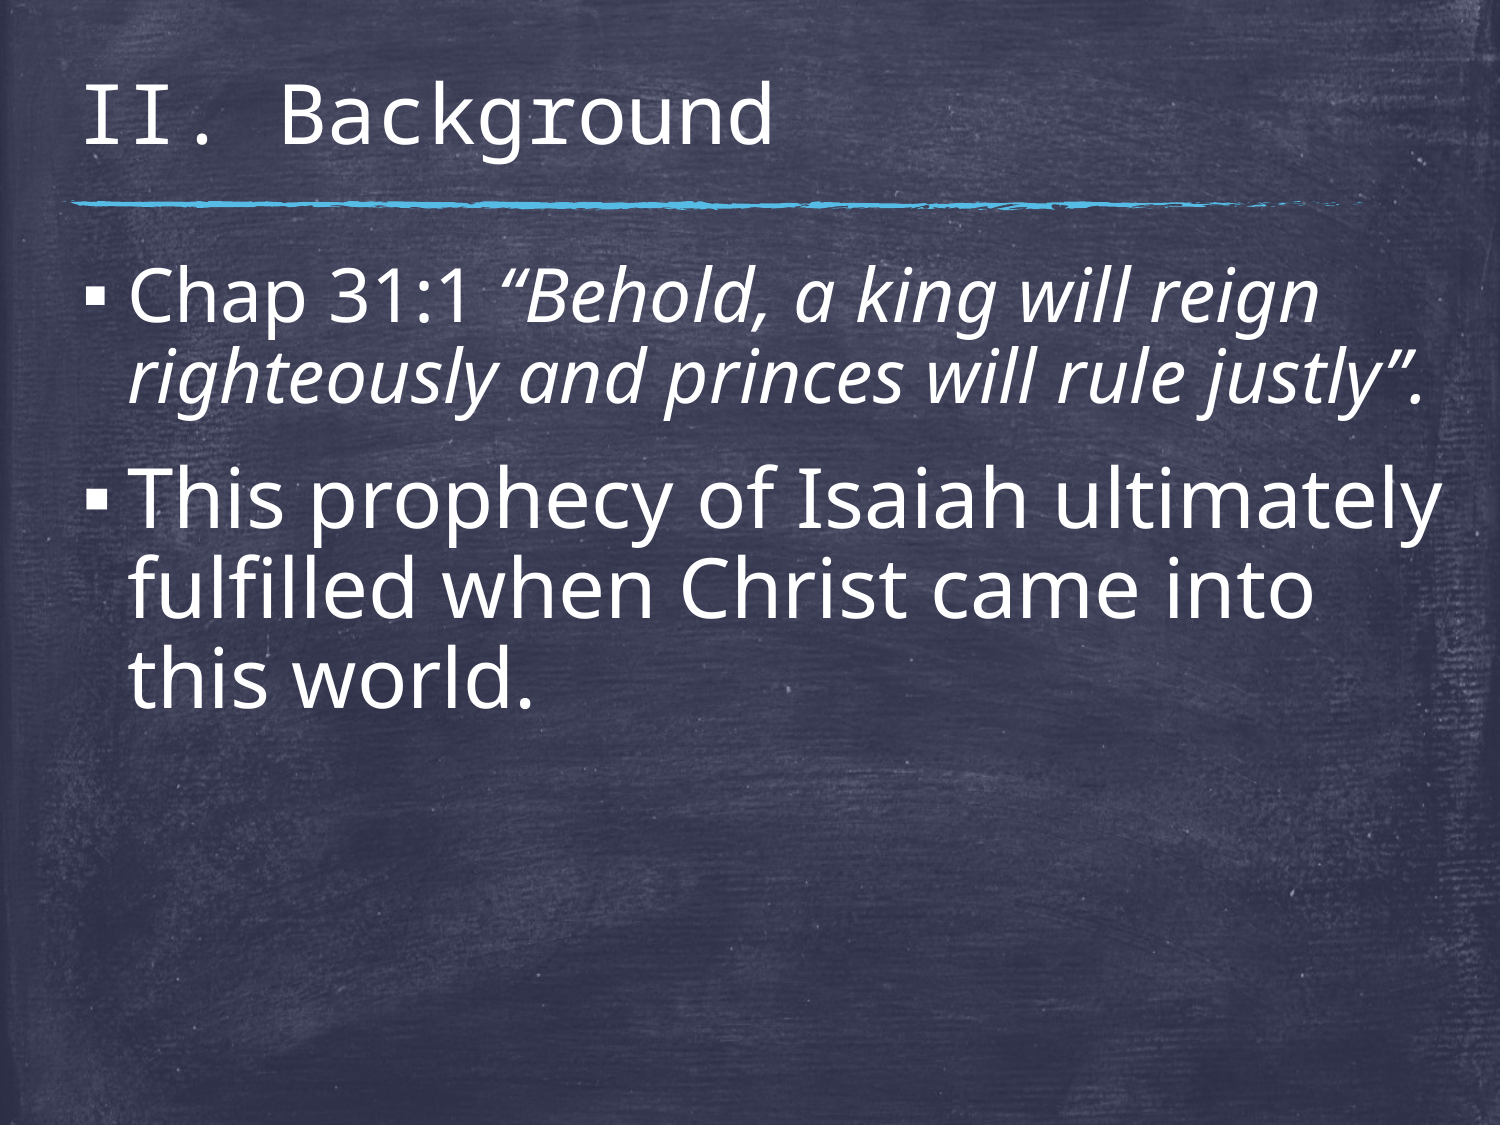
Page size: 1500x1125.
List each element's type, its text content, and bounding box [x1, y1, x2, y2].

list Chap 31:1 “Behold, a king will reign righteously and princes will rule justly”. This prophecy of Isaiah ultimately fulfilled when Christ came into this world. [67, 249, 1468, 1096]
title II. Background [62, 0, 1298, 171]
